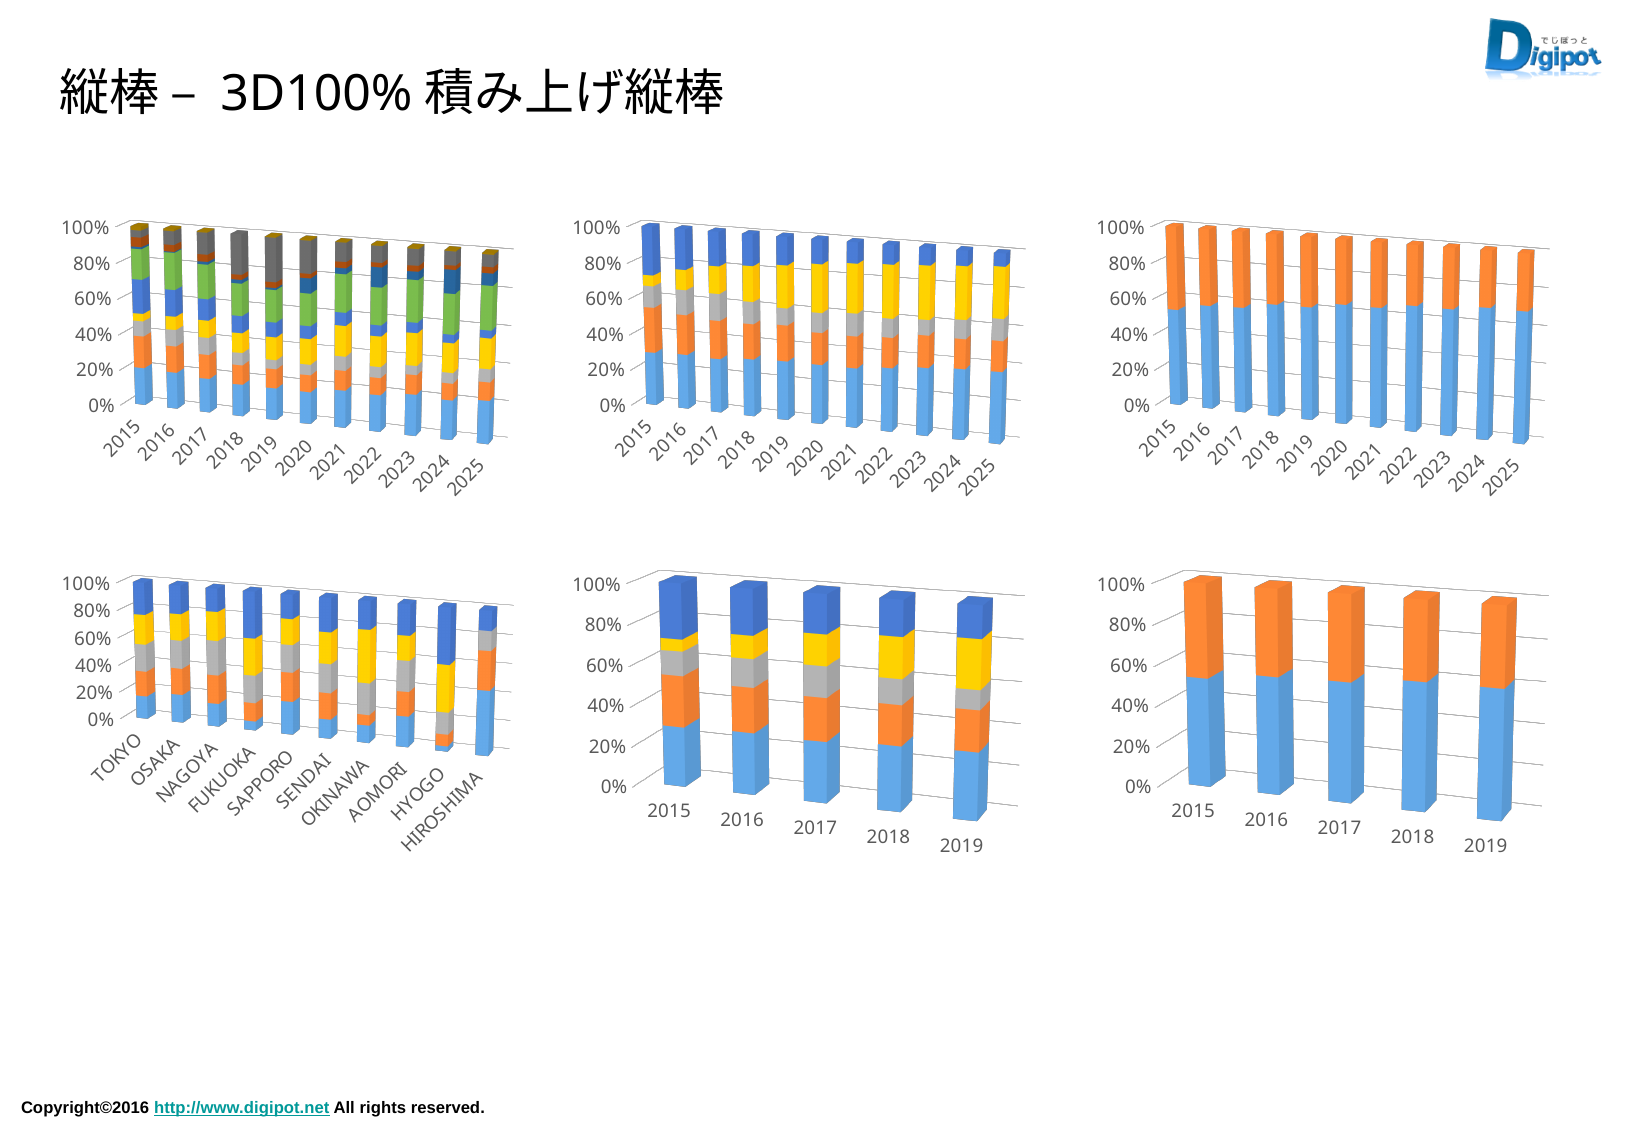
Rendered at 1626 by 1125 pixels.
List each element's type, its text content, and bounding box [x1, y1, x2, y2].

text_box 縦棒 – 3D100%積み上げ縦棒 [44, 53, 740, 128]
chart [37, 564, 538, 865]
chart [37, 207, 538, 509]
chart [548, 207, 1049, 509]
chart [548, 564, 1049, 865]
chart [1072, 564, 1574, 865]
picture [1485, 18, 1602, 82]
chart [1072, 207, 1574, 509]
